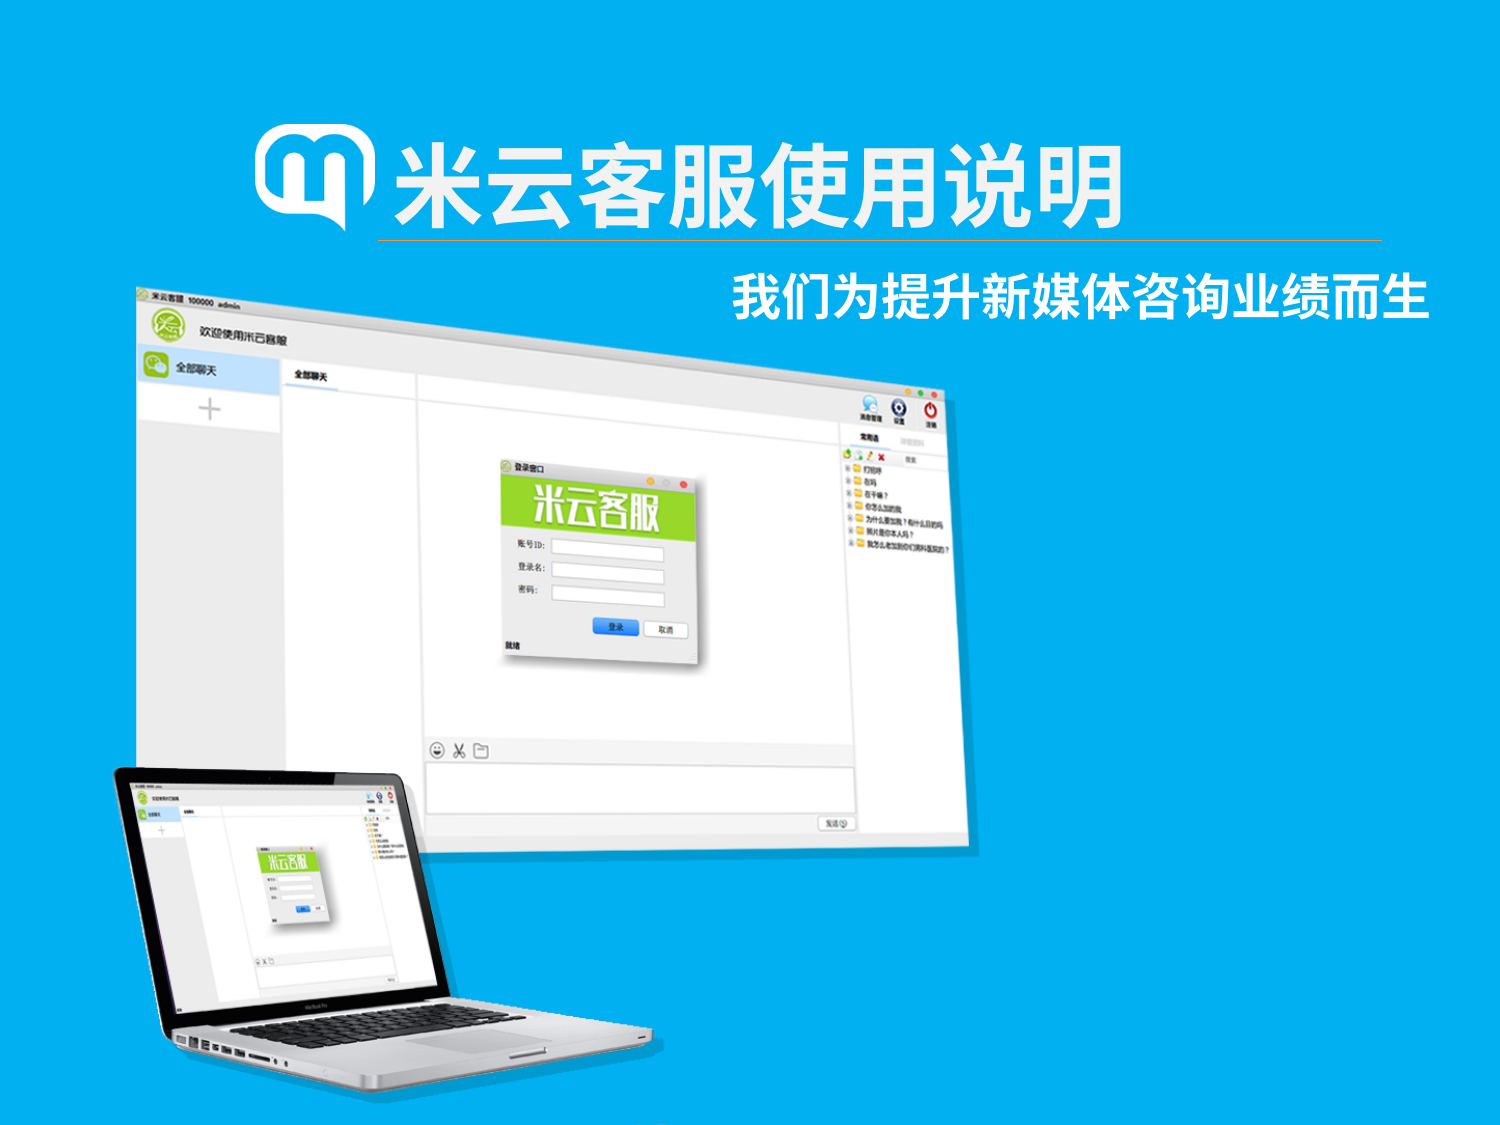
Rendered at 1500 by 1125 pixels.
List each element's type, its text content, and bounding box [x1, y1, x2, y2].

subtitle 我们为提升新媒体咨询业绩而生 [1015, 245, 1454, 349]
picture [797, 284, 802, 319]
picture [1000, 277, 1012, 317]
picture [768, 275, 777, 284]
title 米云客服使用说明 [377, 52, 1500, 294]
picture [839, 275, 847, 282]
picture [256, 125, 374, 230]
picture [113, 287, 969, 1093]
picture [883, 273, 929, 318]
picture [810, 275, 827, 319]
picture [835, 273, 876, 318]
picture [734, 273, 779, 319]
picture [983, 273, 1006, 318]
picture [934, 274, 978, 319]
picture [984, 305, 990, 312]
picture [902, 275, 926, 291]
picture [783, 274, 795, 319]
picture [800, 274, 808, 283]
picture [857, 296, 865, 305]
